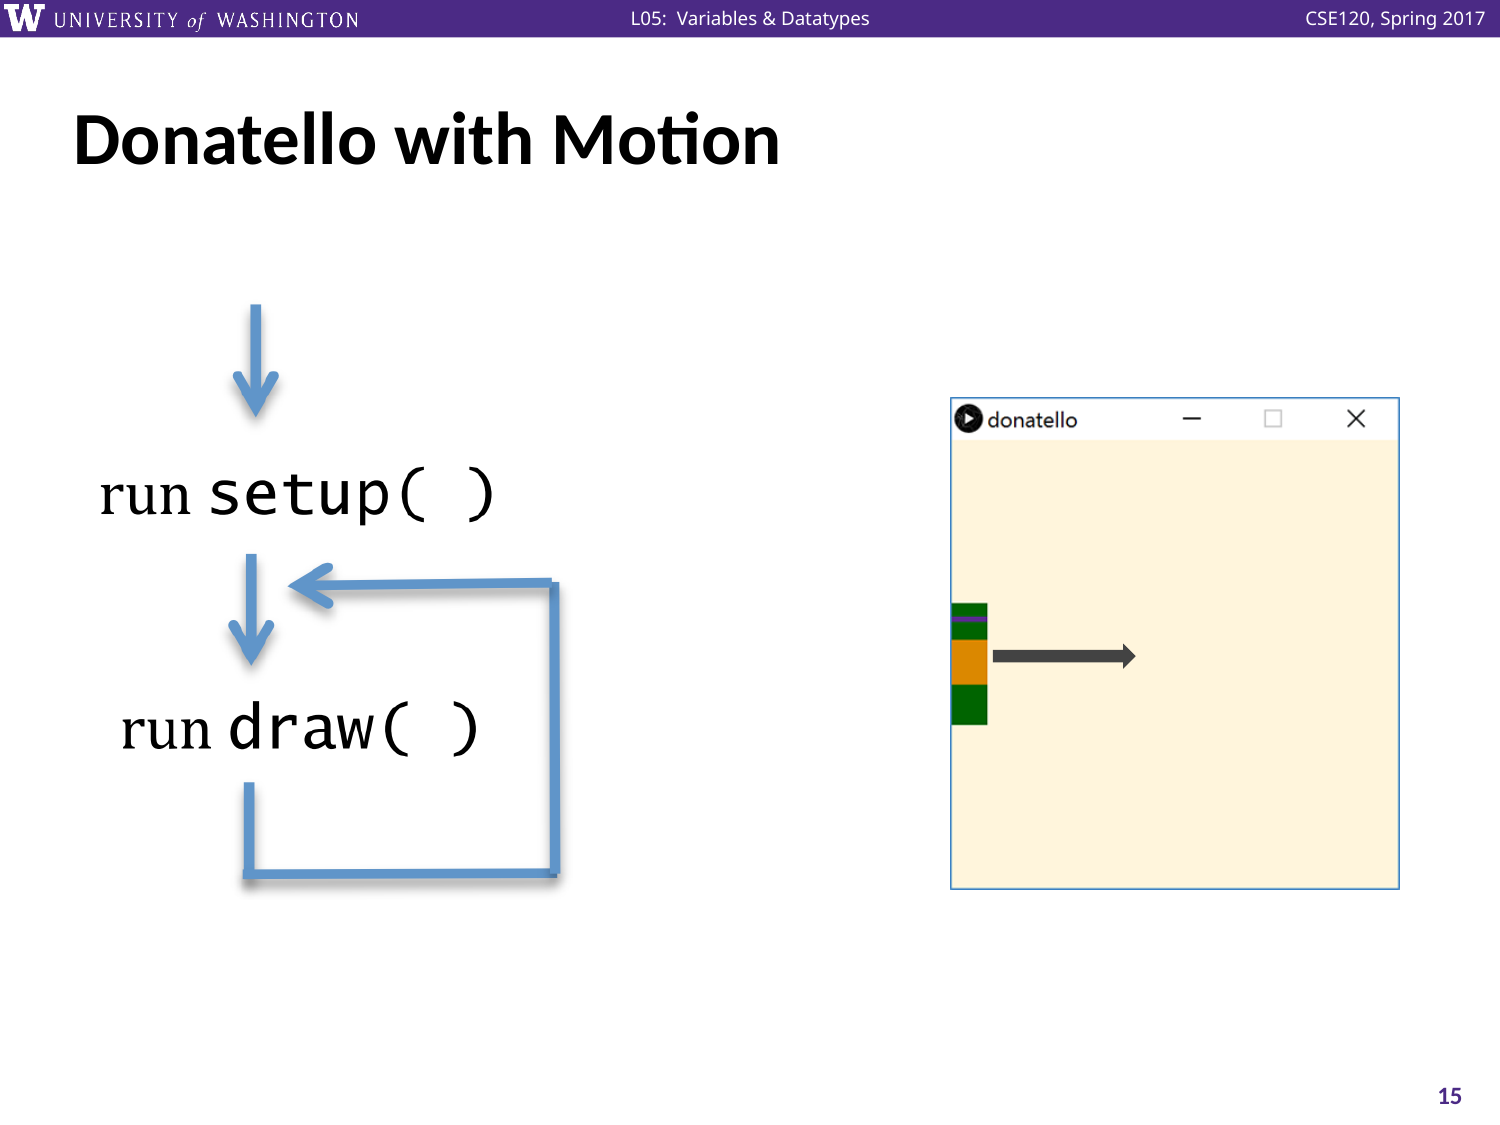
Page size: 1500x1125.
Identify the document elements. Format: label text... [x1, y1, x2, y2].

picture [4, 4, 358, 32]
title Donatello with Motion [58, 71, 1438, 198]
picture [99, 299, 573, 900]
picture [949, 397, 1401, 890]
slide_number 15 [1400, 1065, 1500, 1125]
